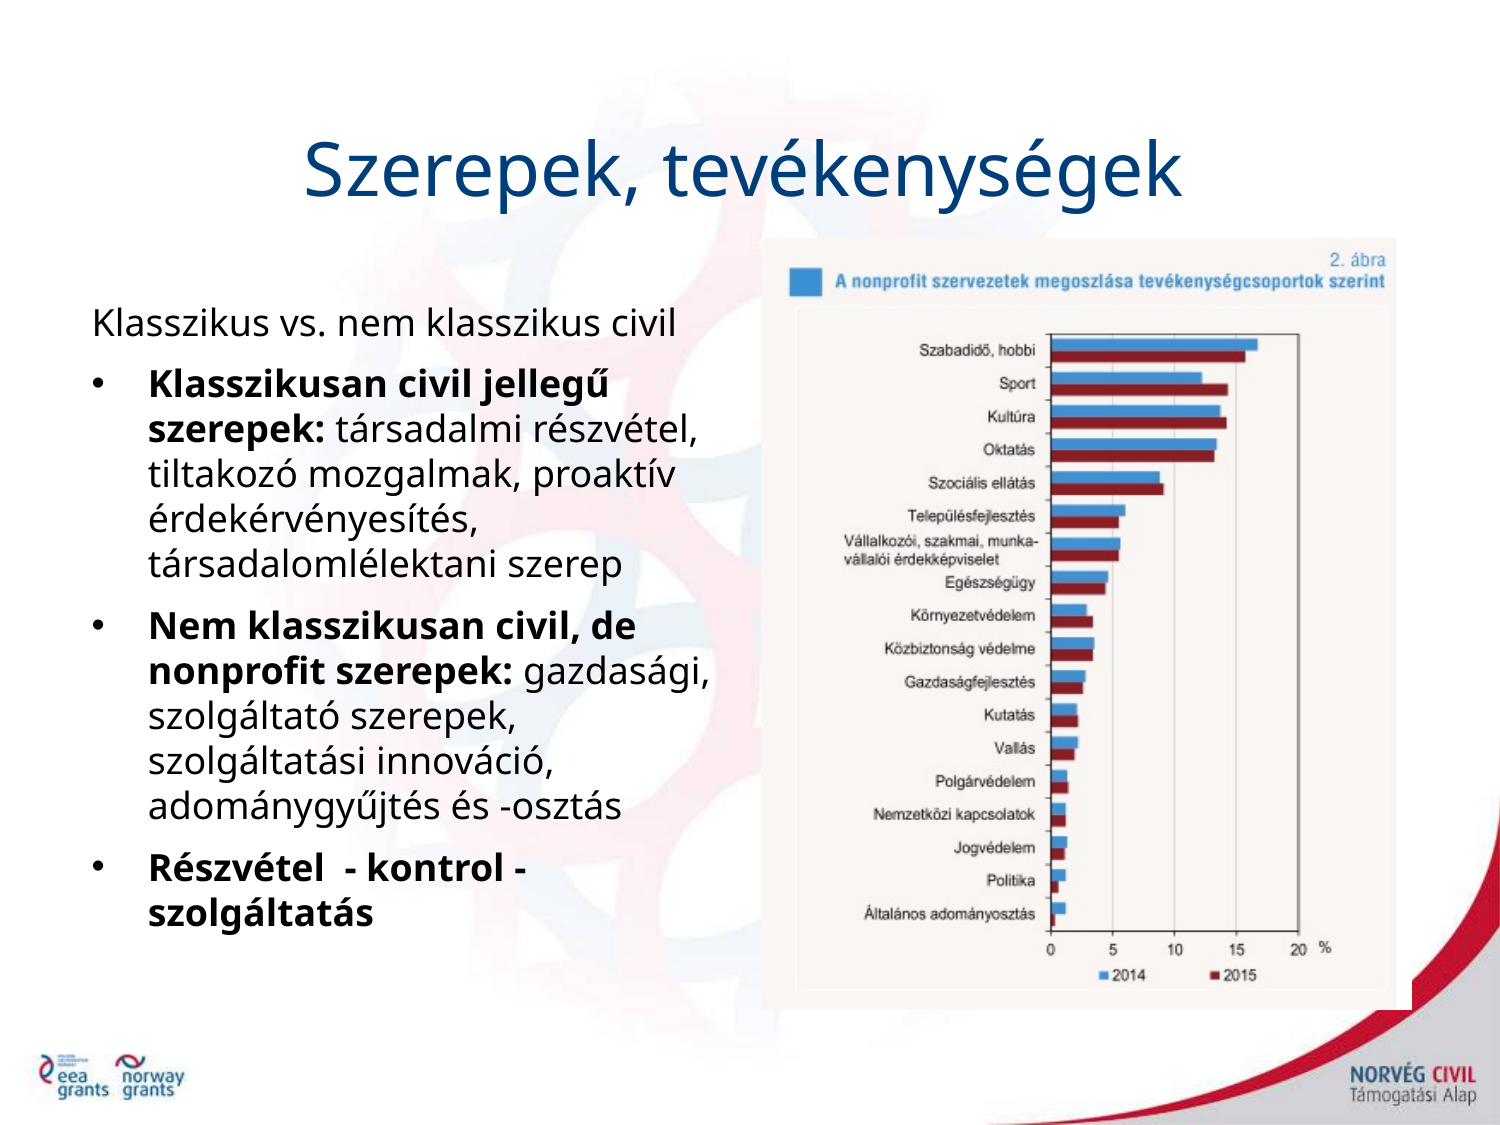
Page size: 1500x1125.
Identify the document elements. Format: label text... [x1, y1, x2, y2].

picture [0, 0, 1500, 1125]
title Szerepek, tevékenységek [111, 88, 1377, 244]
list Klasszikus vs. nem klasszikus civil Klasszikusan civil jellegű szerepek: társadalmi részvétel, tiltakozó mozgalmak, proaktív érdekérvényesítés, társadalomlélektani szerep Nem klasszikusan civil, de nonprofit szerepek: gazdasági, szolgáltató szerepek, szolgáltatási innováció, adománygyűjtés és -osztás Részvétel - kontrol - szolgáltatás [76, 290, 751, 1093]
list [761, 238, 1412, 1010]
